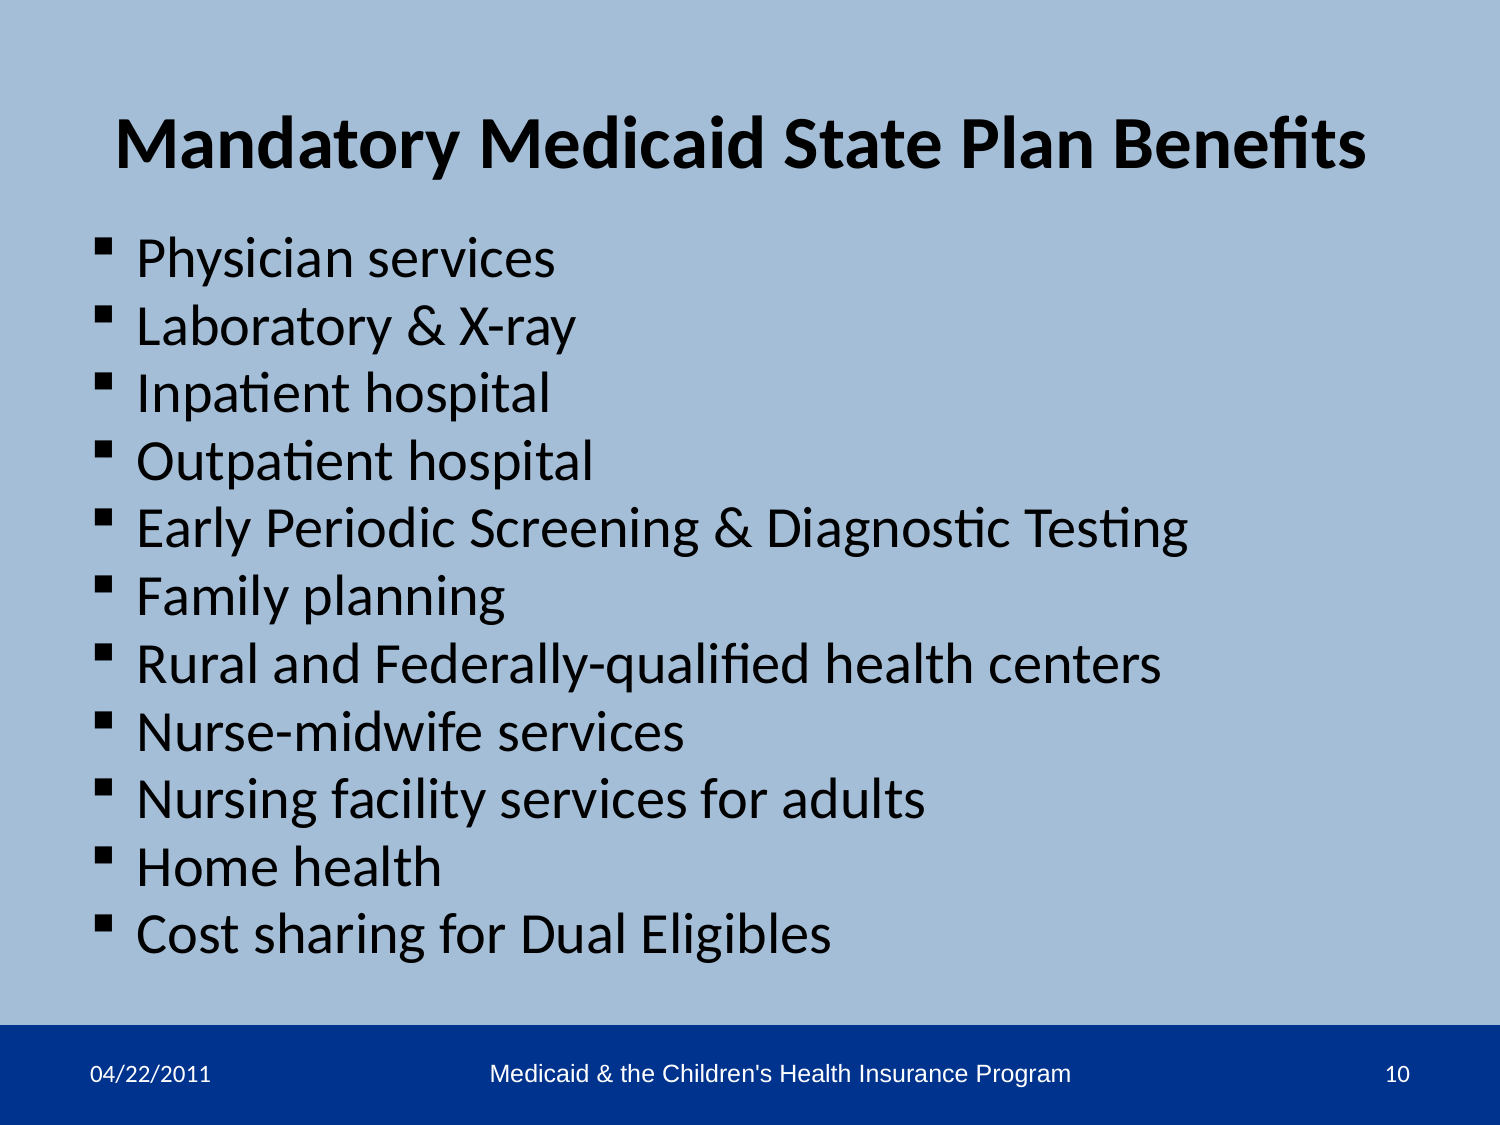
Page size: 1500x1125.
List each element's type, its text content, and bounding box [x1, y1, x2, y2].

slide_number 10 [1275, 1042, 1425, 1103]
list Physician services Laboratory & X-ray Inpatient hospital Outpatient hospital Early Periodic Screening & Diagnostic Testing Family planning Rural and Federally-qualified health centers Nurse-midwife services Nursing facility services for adults Home health Cost sharing for Dual Eligibles [74, 224, 1426, 1006]
title Mandatory Medicaid State Plan Benefits [74, 44, 1426, 224]
footer Medicaid & the Children's Health Insurance Program [287, 1042, 1275, 1103]
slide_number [75, 1042, 287, 1103]
